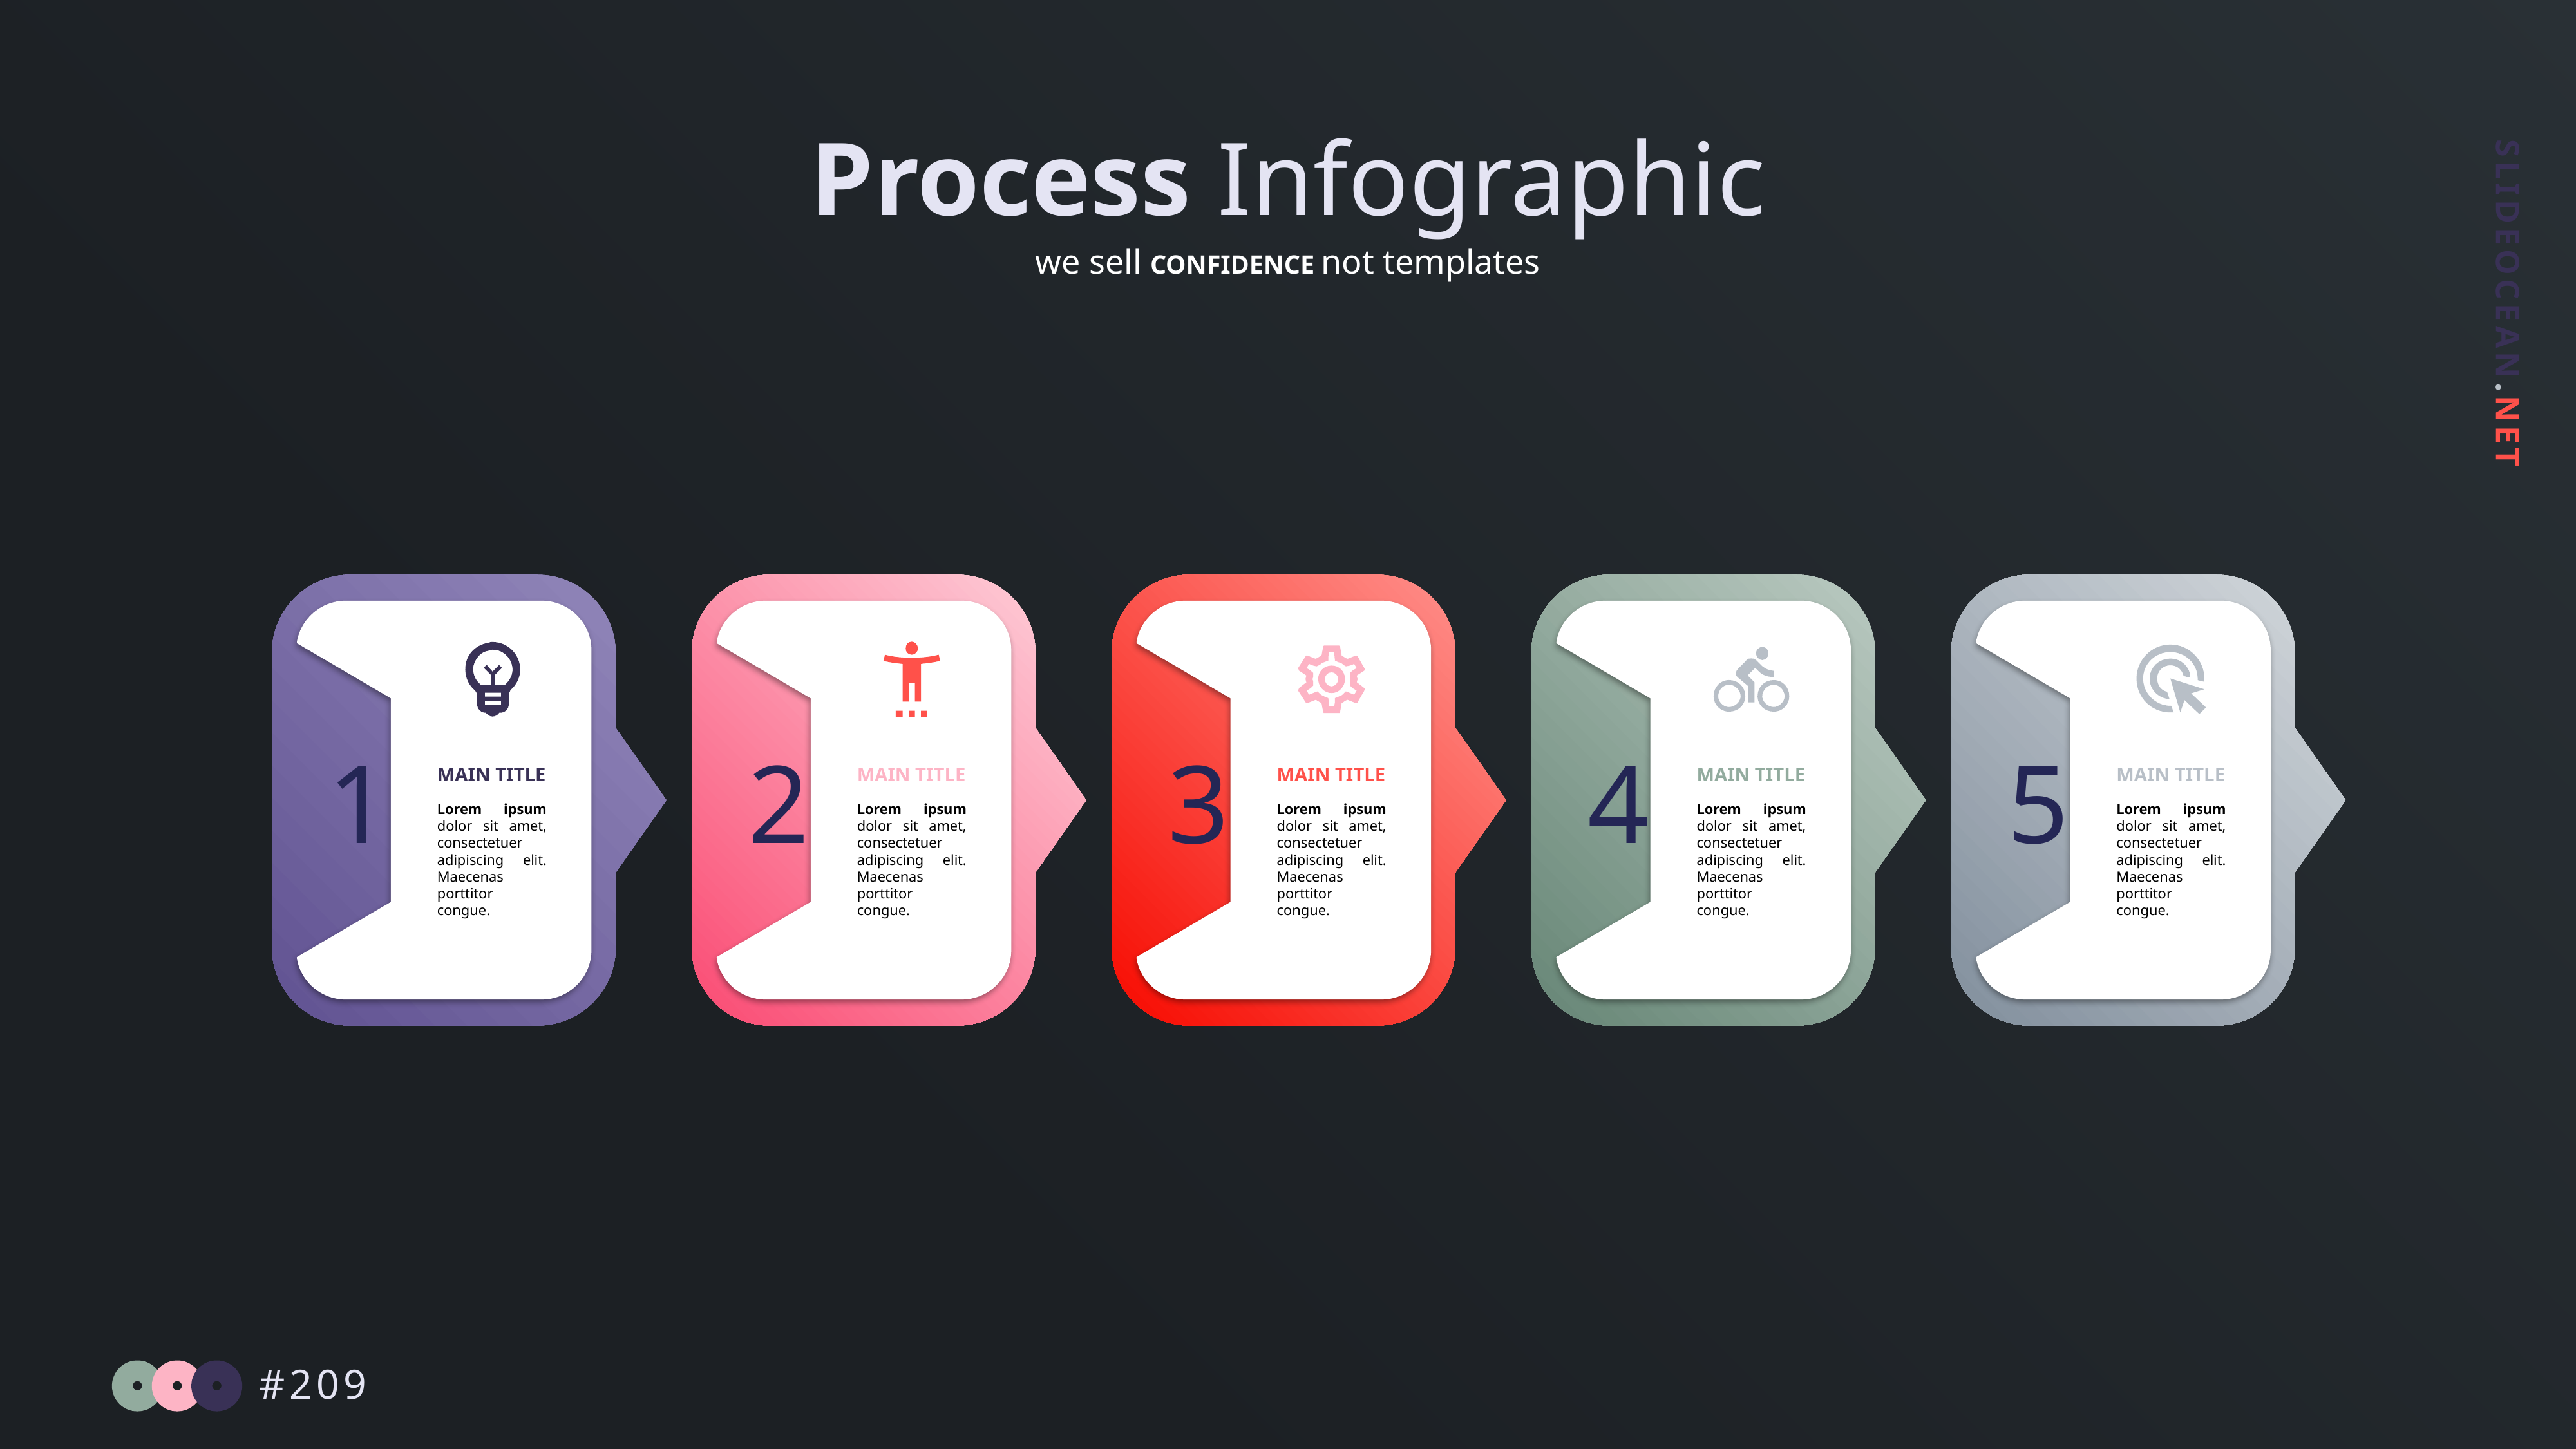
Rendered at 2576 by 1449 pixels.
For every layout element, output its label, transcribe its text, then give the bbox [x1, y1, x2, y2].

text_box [2107, 757, 2236, 908]
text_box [847, 757, 977, 908]
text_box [1267, 757, 1397, 908]
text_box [463, 641, 521, 717]
text_box we sell CONFIDENCE not templates [1026, 241, 1550, 285]
text_box #209 [259, 1359, 402, 1408]
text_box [691, 574, 1087, 1026]
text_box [427, 757, 557, 908]
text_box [1111, 574, 1507, 1026]
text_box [1531, 574, 1926, 1026]
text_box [1687, 757, 1817, 908]
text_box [271, 574, 667, 1026]
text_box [1951, 574, 2346, 1026]
text_box Process Infographic [800, 110, 1775, 241]
